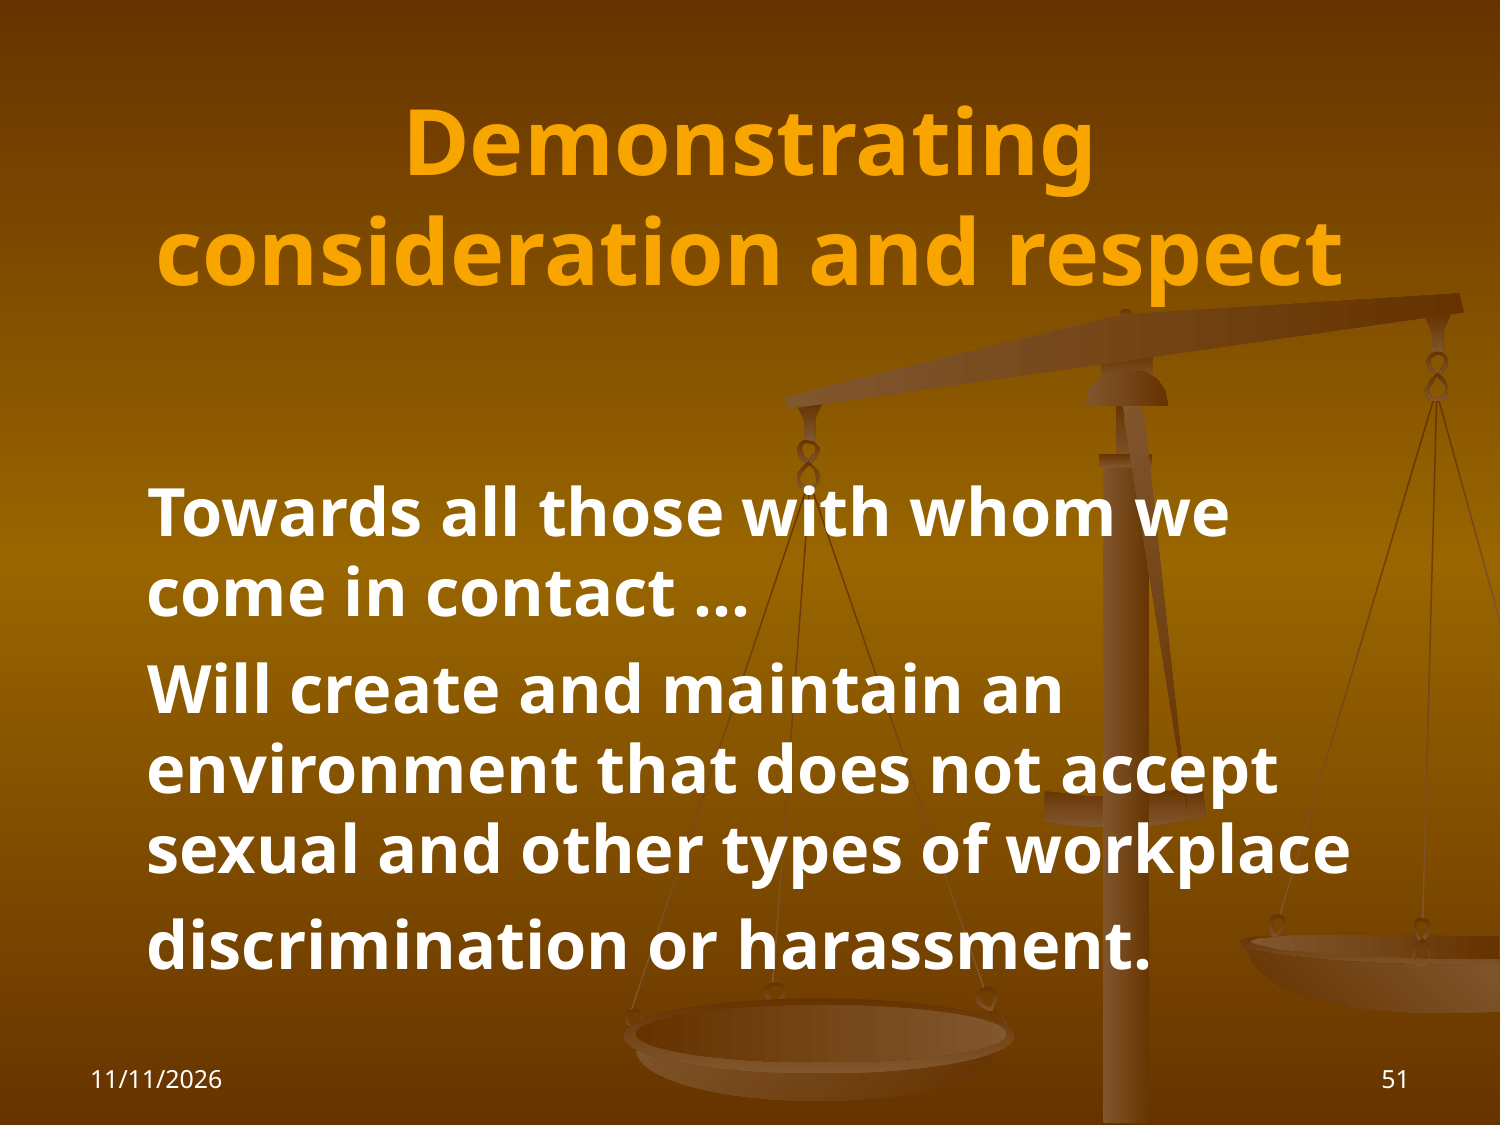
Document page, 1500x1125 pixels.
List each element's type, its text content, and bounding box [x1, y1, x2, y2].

list Towards all those with whom we come in contact … Will create and maintain an environment that does not accept sexual and other types of workplace discrimination or harassment. [74, 462, 1426, 1051]
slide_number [74, 1051, 426, 1106]
title Demonstrating consideration and respect [74, 99, 1426, 288]
slide_number 51 [1074, 1051, 1426, 1106]
